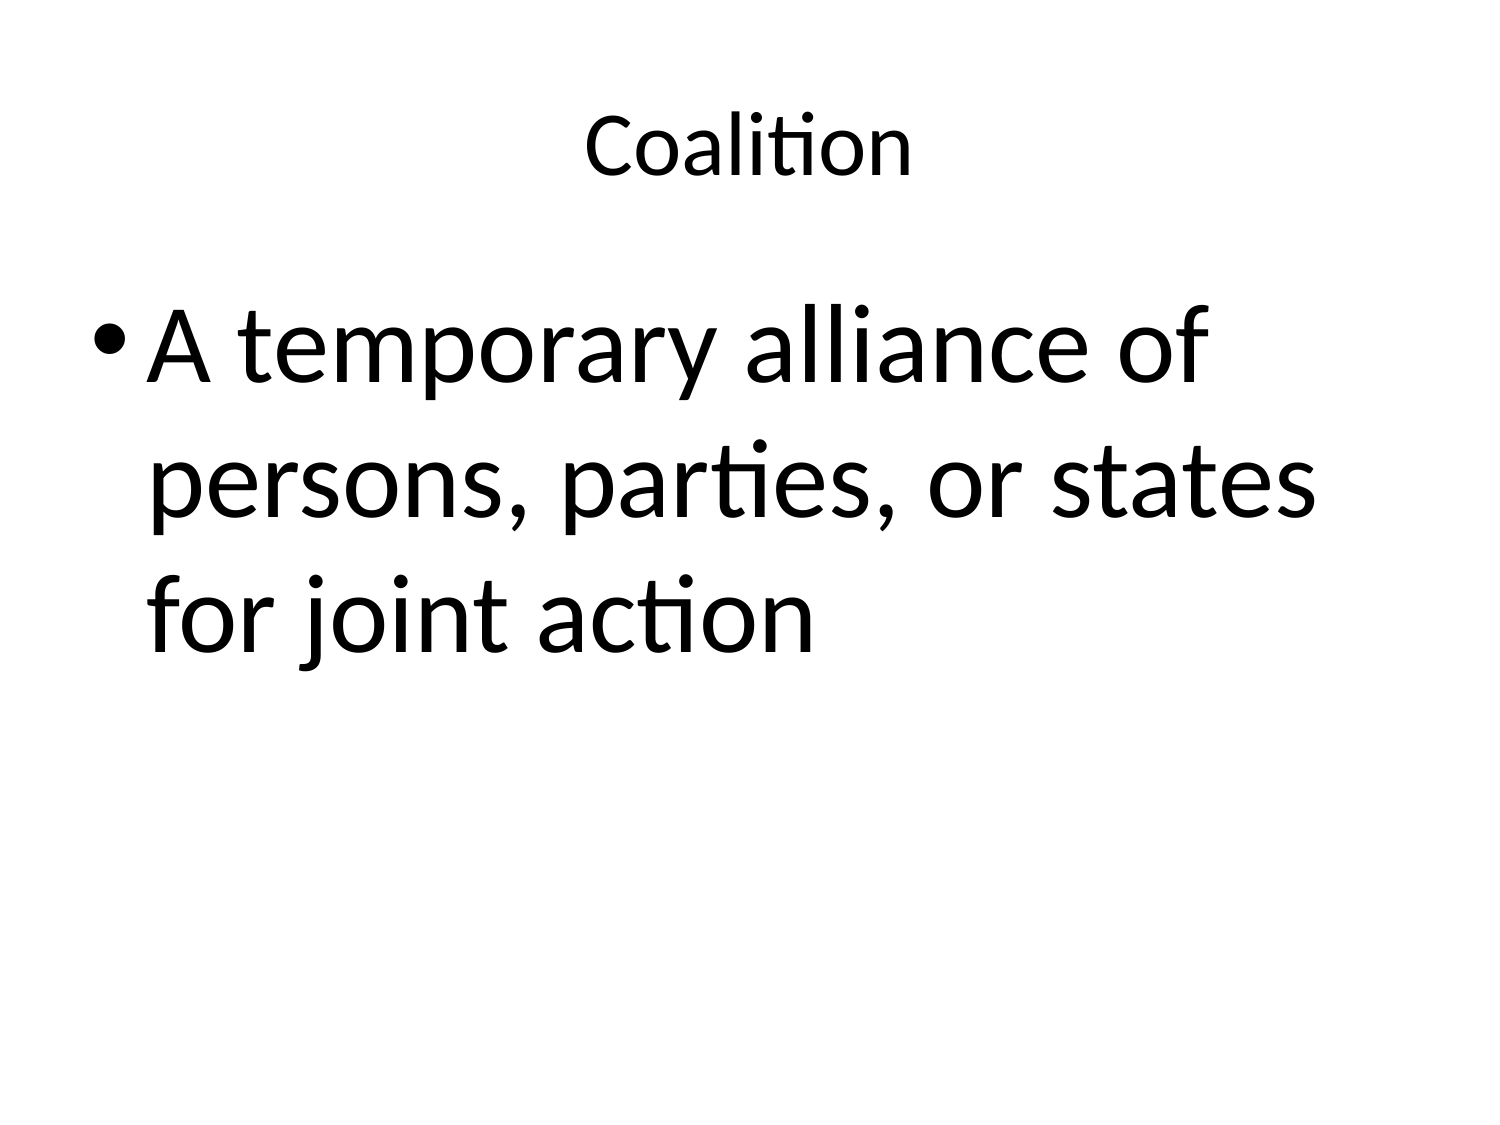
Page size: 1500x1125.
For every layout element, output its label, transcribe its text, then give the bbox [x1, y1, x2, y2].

title Coalition [75, 45, 1425, 233]
list A temporary alliance of persons, parties, or states for joint action [75, 262, 1425, 1005]
